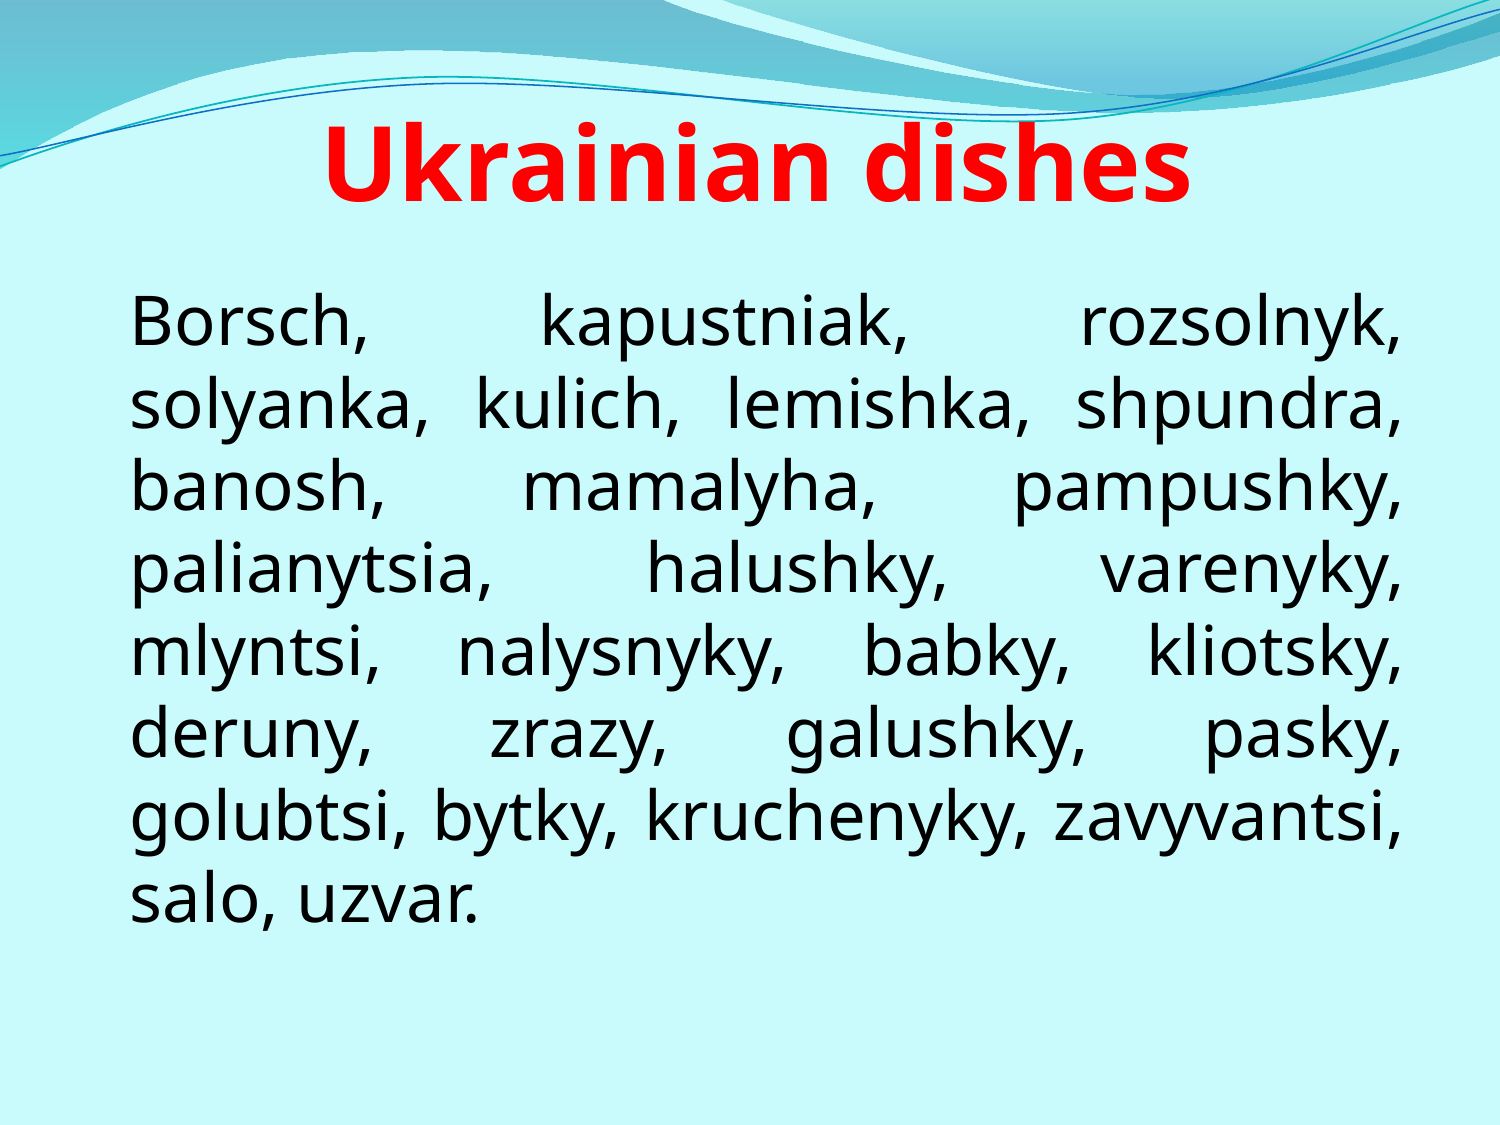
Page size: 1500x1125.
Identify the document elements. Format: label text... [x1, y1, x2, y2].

title Ukrainian dishes [82, 35, 1432, 223]
list Borsch, kapustniak, rozsolnyk, solyanka, kulich, lemishka, shpundra, banosh, mamalyha, pampushky, palianytsia, halushky, varenyky, mlyntsi, nalysnyky, babky, kliotsky, deruny, zrazy, galushky, pasky, golubtsi, bytky, kruchenyky, zavyvantsi, salo, uzvar. [70, 269, 1421, 990]
